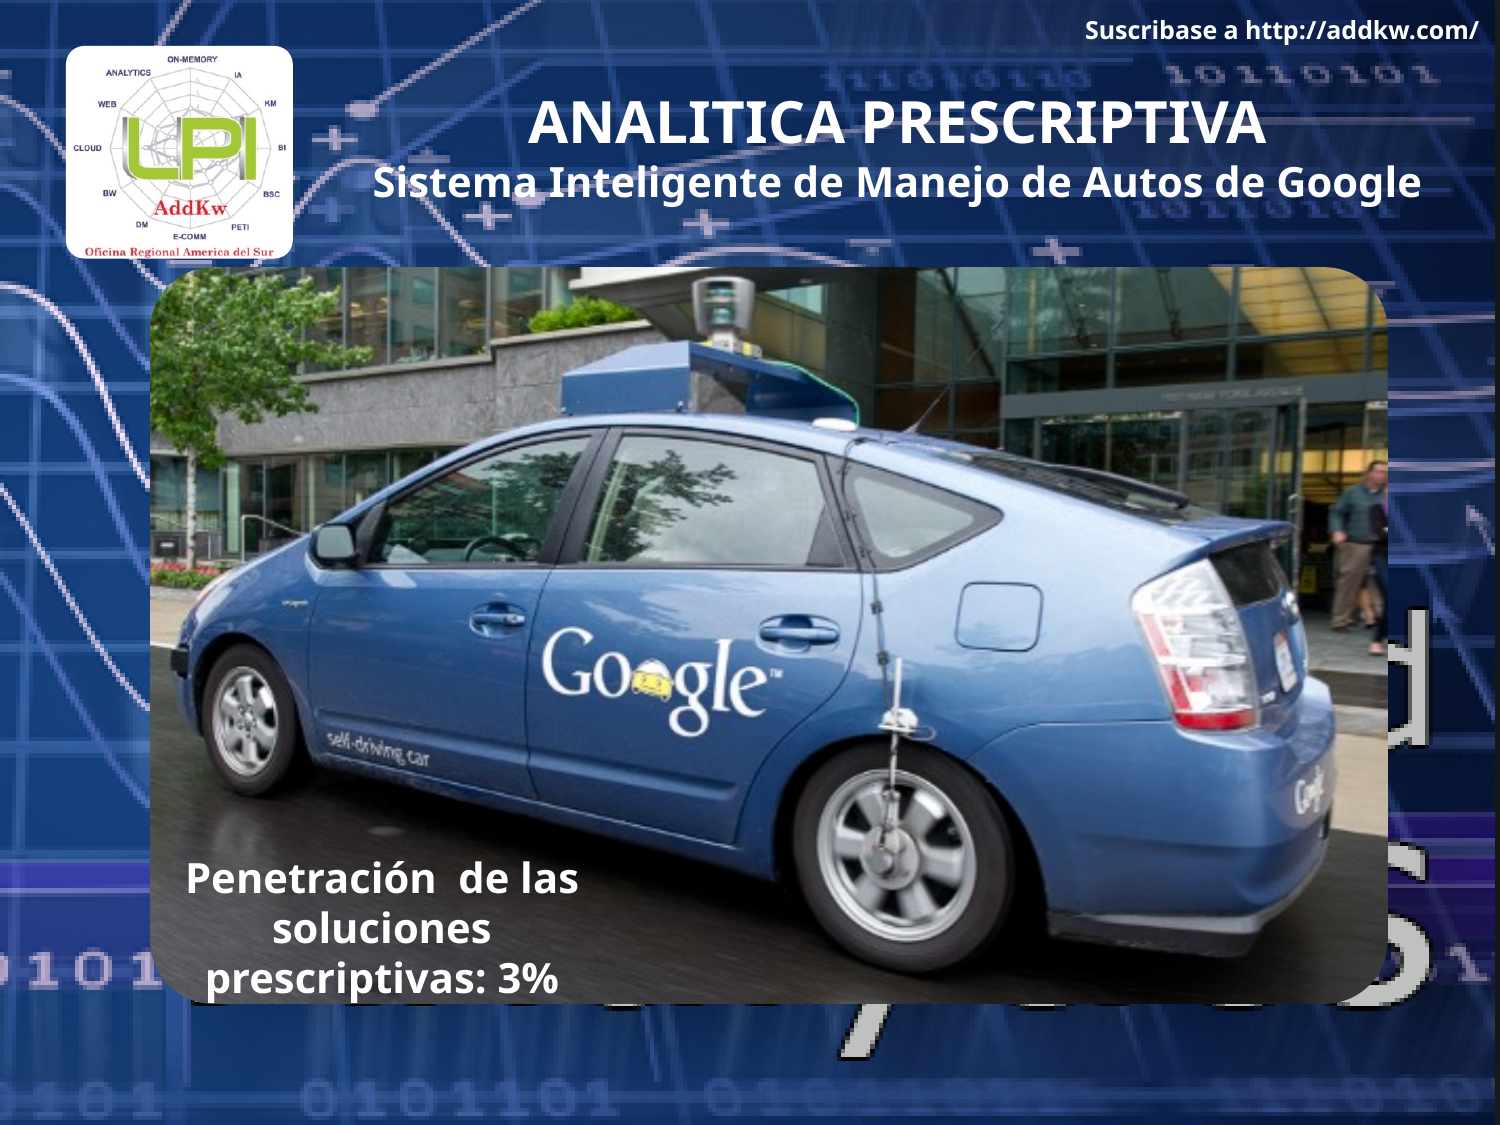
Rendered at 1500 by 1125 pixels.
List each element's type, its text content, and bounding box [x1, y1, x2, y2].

text_box Penetración de las soluciones prescriptivas: 3% [150, 1005, 614, 1010]
text_box ANALITICA PRESCRIPTIVA Sistema Inteligente de Manejo de Autos de Google [324, 78, 1471, 213]
text_box Suscribase a http://addkw.com/ [1070, 7, 1495, 52]
picture [0, 0, 1500, 1125]
